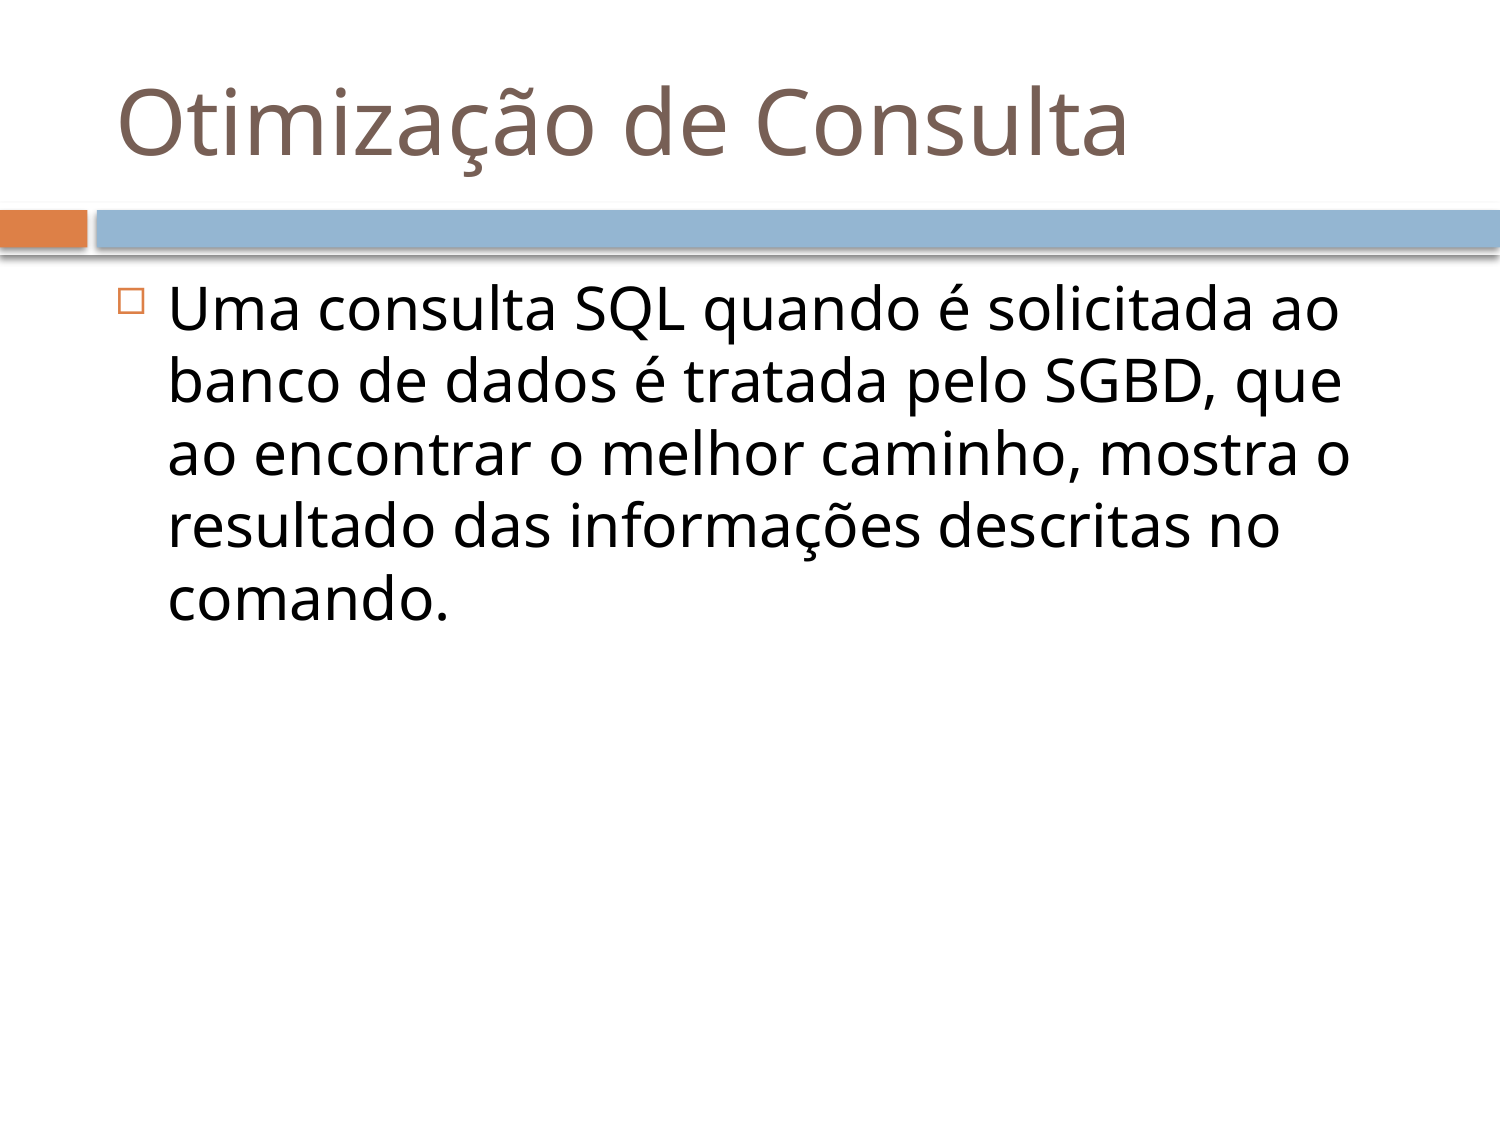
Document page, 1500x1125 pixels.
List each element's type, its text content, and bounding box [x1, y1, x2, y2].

title Otimização de Consulta [100, 37, 1438, 200]
list Uma consulta SQL quando é solicitada ao banco de dados é tratada pelo SGBD, que ao encontrar o melhor caminho, mostra o resultado das informações descritas no comando. [100, 262, 1438, 1000]
